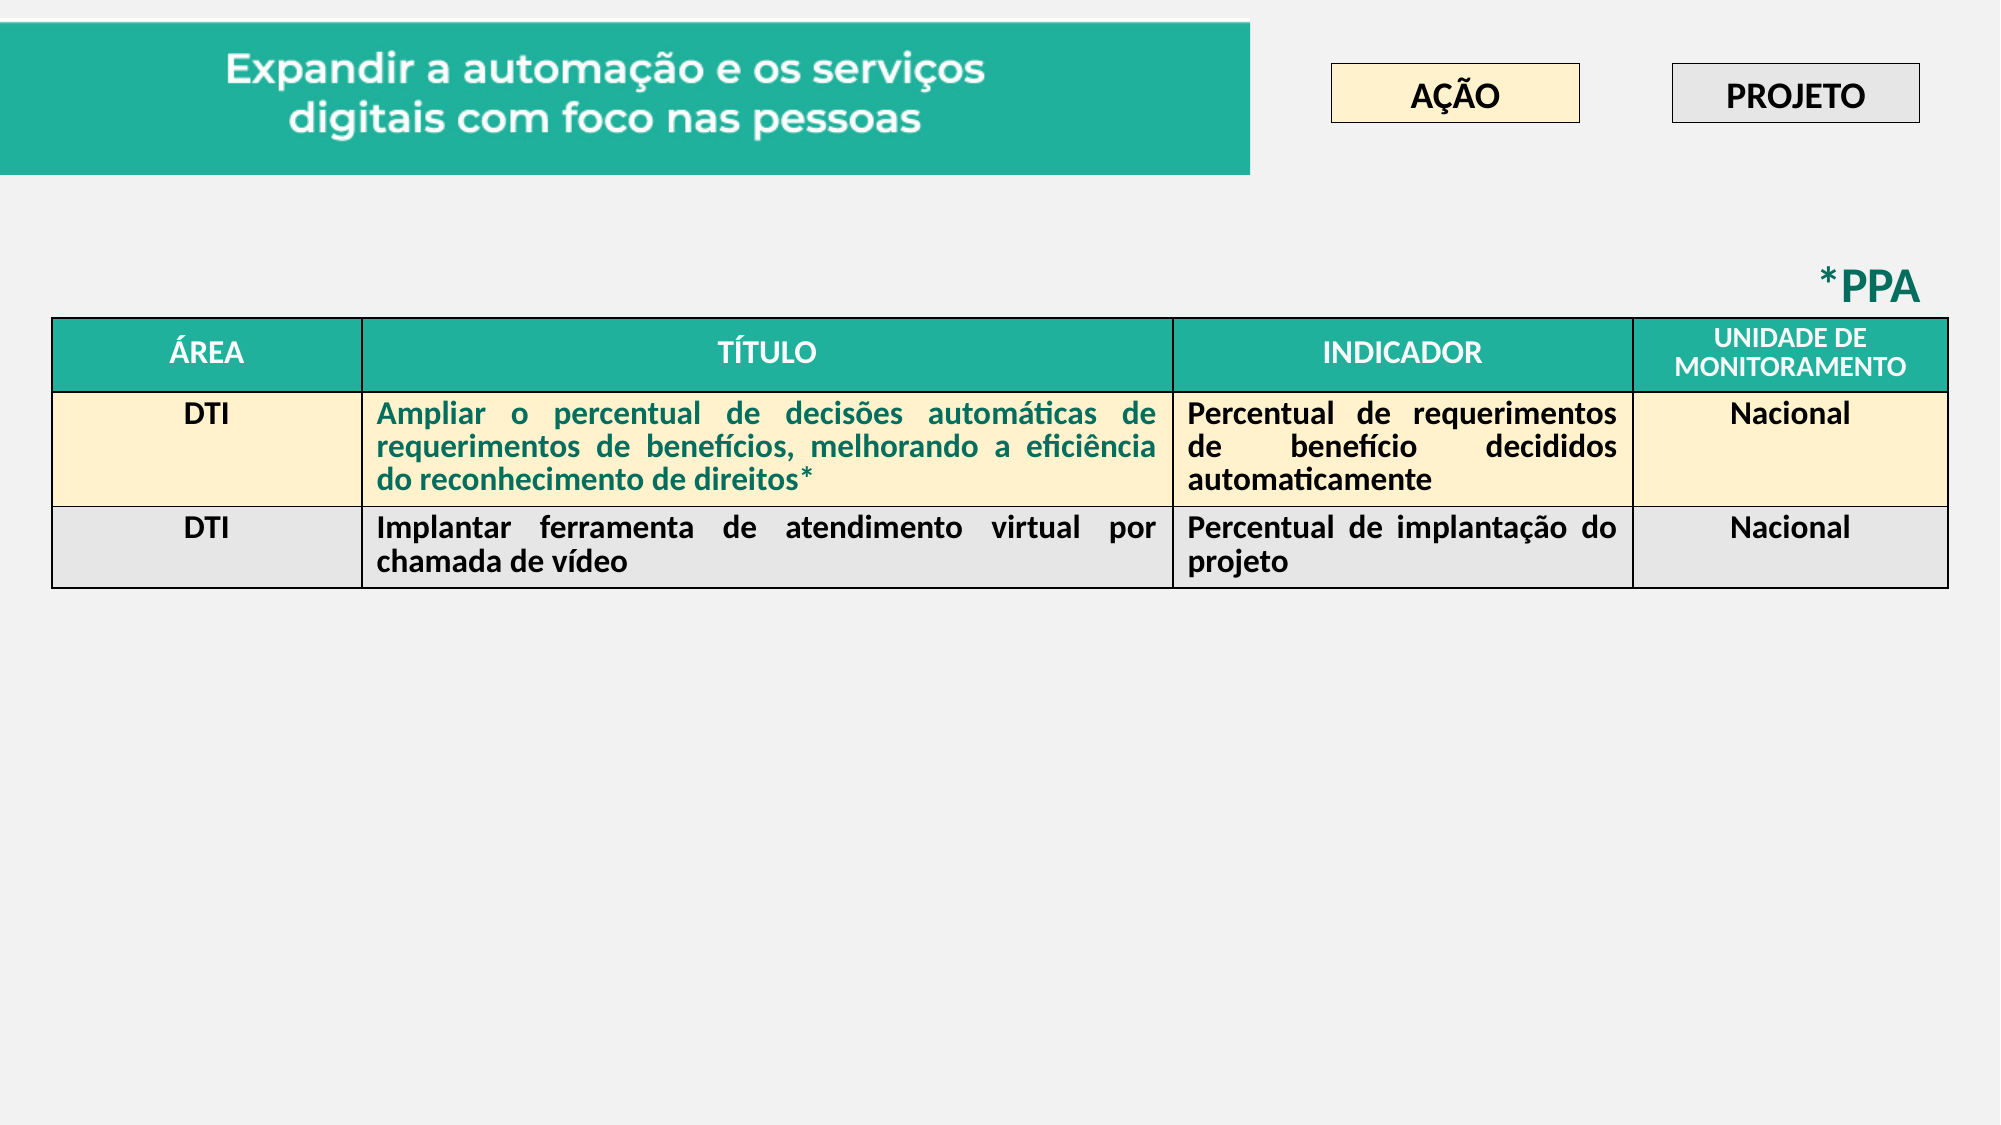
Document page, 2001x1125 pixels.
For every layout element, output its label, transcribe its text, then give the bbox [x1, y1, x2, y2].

table_cell Ampliar o percentual de decisões automáticas de requerimentos de benefícios, melhorando a eficiência do reconhecimento de direitos* [363, 393, 1172, 506]
table_header UNIDADE DE MONITORAMENTO [1634, 319, 1947, 391]
table_cell DTI [53, 507, 361, 587]
table_header TÍTULO [363, 319, 1172, 391]
table_cell Nacional [1634, 393, 1947, 506]
table_header INDICADOR [1174, 319, 1632, 391]
table_cell Percentual de requerimentos de benefício decididos automaticamente [1174, 393, 1632, 506]
table_cell Nacional [1634, 507, 1947, 587]
text_box PROJETO [1672, 63, 1920, 123]
picture [0, 18, 1251, 175]
table_cell Percentual de implantação do projeto [1174, 507, 1632, 587]
table_cell Implantar ferramenta de atendimento virtual por chamada de vídeo [363, 507, 1172, 587]
text_box *PPA [1800, 244, 1949, 320]
text_box AÇÃO [1331, 63, 1580, 123]
table_header ÁREA [53, 319, 361, 391]
table_cell DTI [53, 393, 361, 506]
